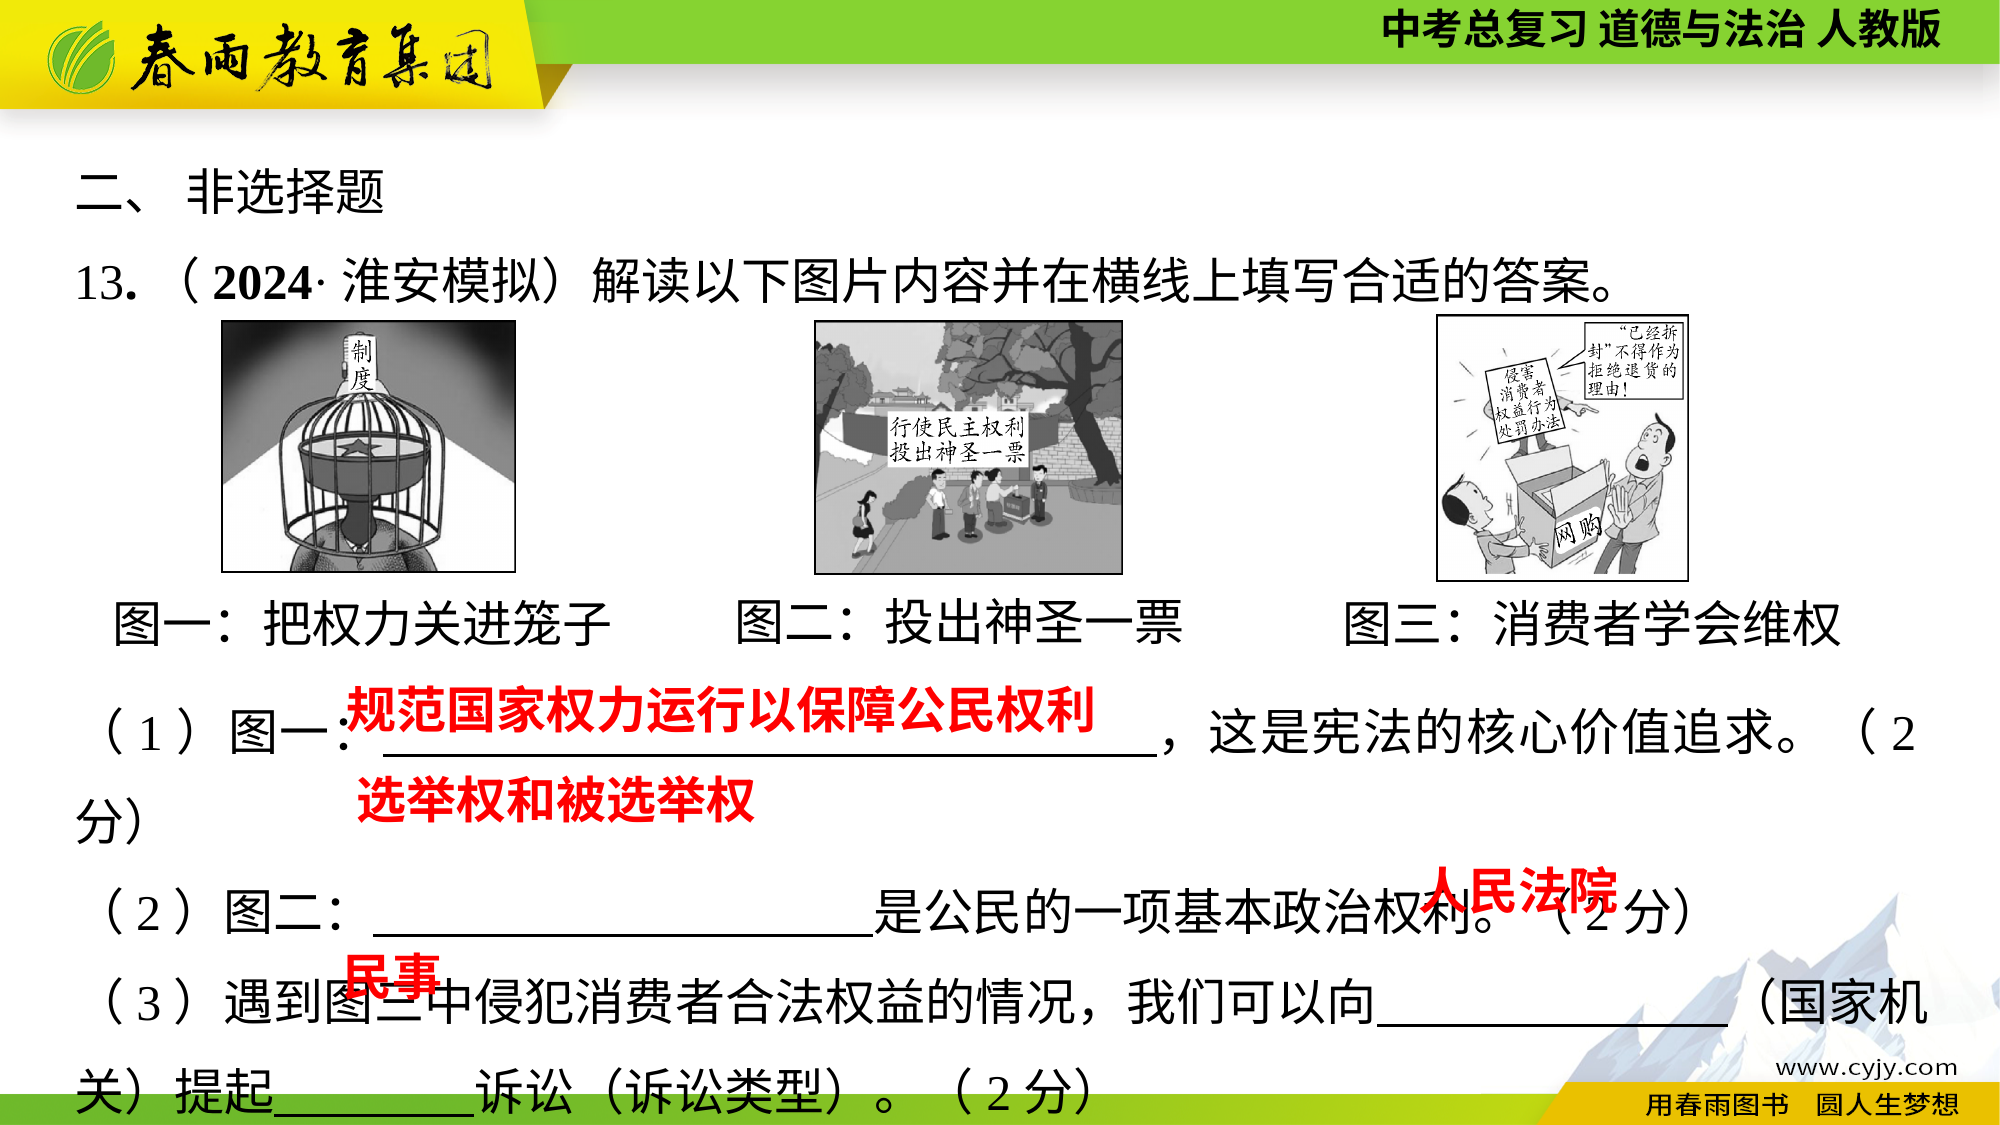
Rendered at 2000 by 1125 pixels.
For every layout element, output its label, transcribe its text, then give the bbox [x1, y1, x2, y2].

text_box 图二：投出神圣一票 [719, 553, 1200, 659]
text_box 民事 [327, 937, 457, 1013]
text_box 规范国家权力运行以保障公民权利 [332, 671, 1112, 747]
picture [0, 0, 2000, 1125]
text_box 人民法院 [1403, 852, 1633, 927]
list 二、 非选择题 13.（2024·淮安模拟）解读以下图片内容并在横线上填写合适的答案。 （1）图一： ，这是宪法的核心价值追求。（2分） （2）图二： 是公民的一项基本政治权利。（2分） （3）遇到图三中侵犯消费者合法权益的情况，我们可以向 （国家机关）提起 诉讼（诉讼类型）。（2分） [59, 122, 1944, 1047]
text_box 选举权和被选举权 [341, 761, 772, 836]
text_box 图三：消费者学会维权 [1327, 554, 1858, 660]
text_box 图一：把权力关进笼子 [97, 554, 649, 660]
